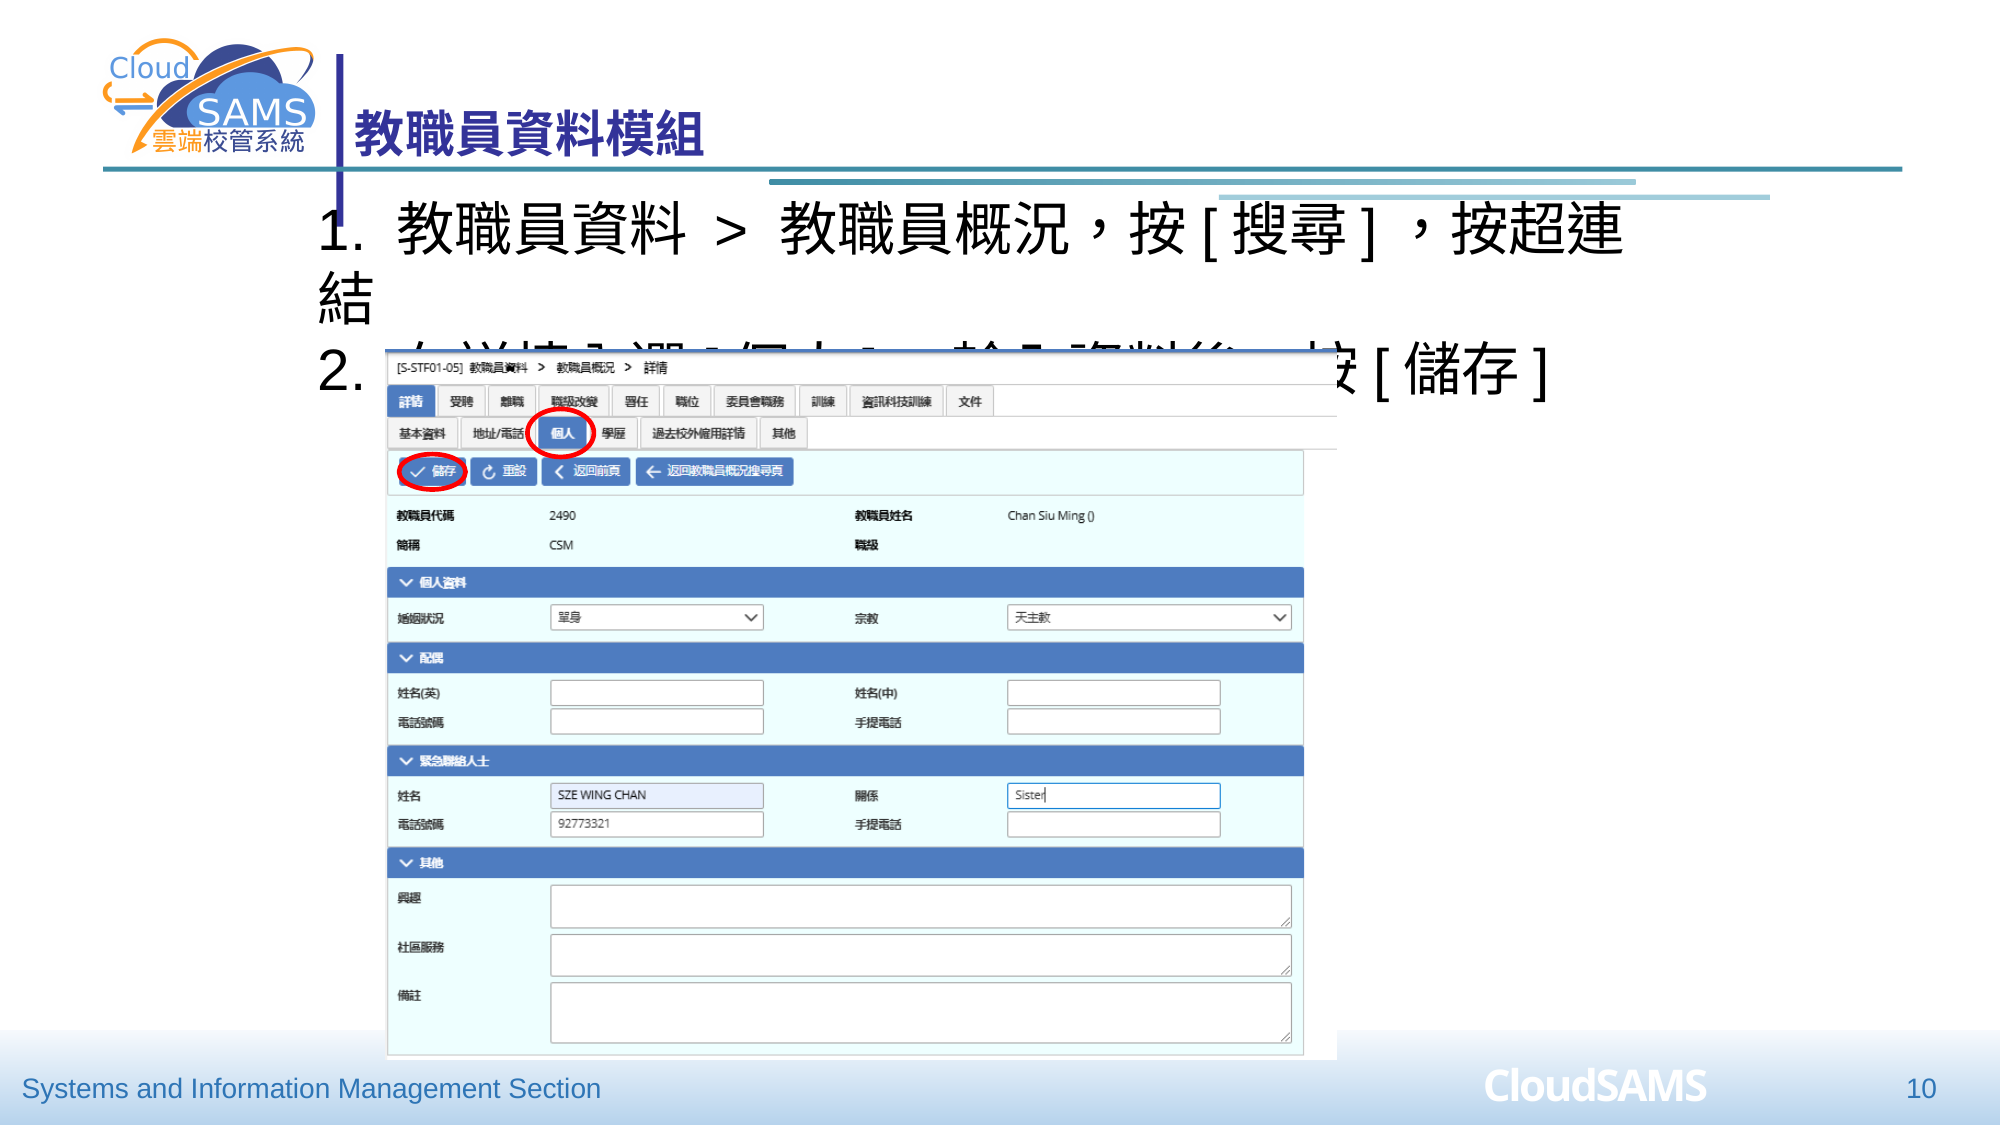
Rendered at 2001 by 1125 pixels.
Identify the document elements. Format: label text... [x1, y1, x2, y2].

picture [87, 7, 349, 175]
title 教職員資料模組 [340, 44, 1907, 170]
slide_number 10 [1755, 1063, 1952, 1125]
text_box 1. 教職員資料 > 教職員概況，按[搜尋]，按超連結 2. 在詳情內選[個人]，輸入資料後，按[儲存] [303, 184, 1680, 410]
picture [385, 349, 1337, 1061]
